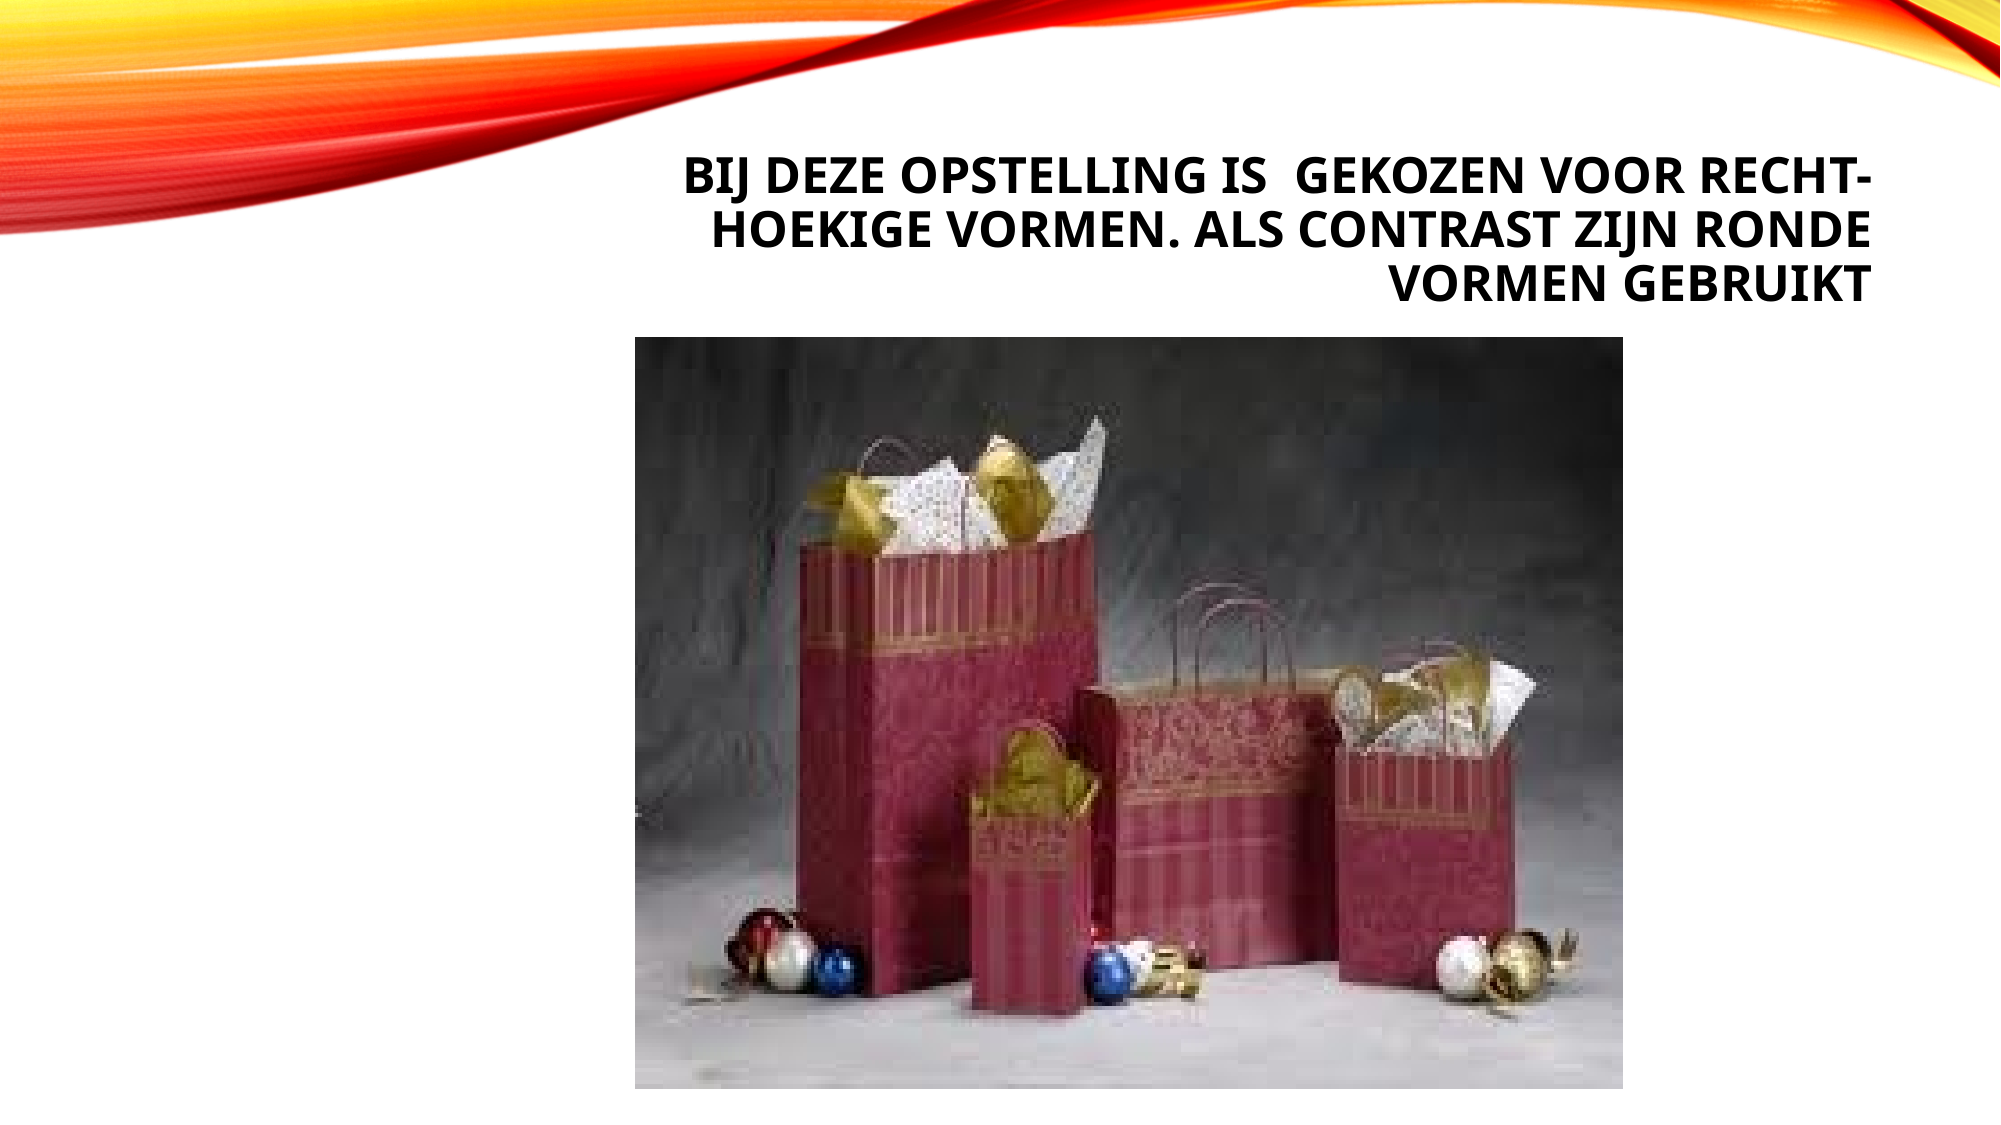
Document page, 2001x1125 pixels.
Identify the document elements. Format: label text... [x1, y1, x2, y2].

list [634, 337, 1623, 1090]
title Bij deze opstelling is gekozen voor recht- hoekige vormen. Als contrast zijn ronde vormen gebruikt [474, 125, 1888, 338]
picture [0, 0, 2000, 237]
